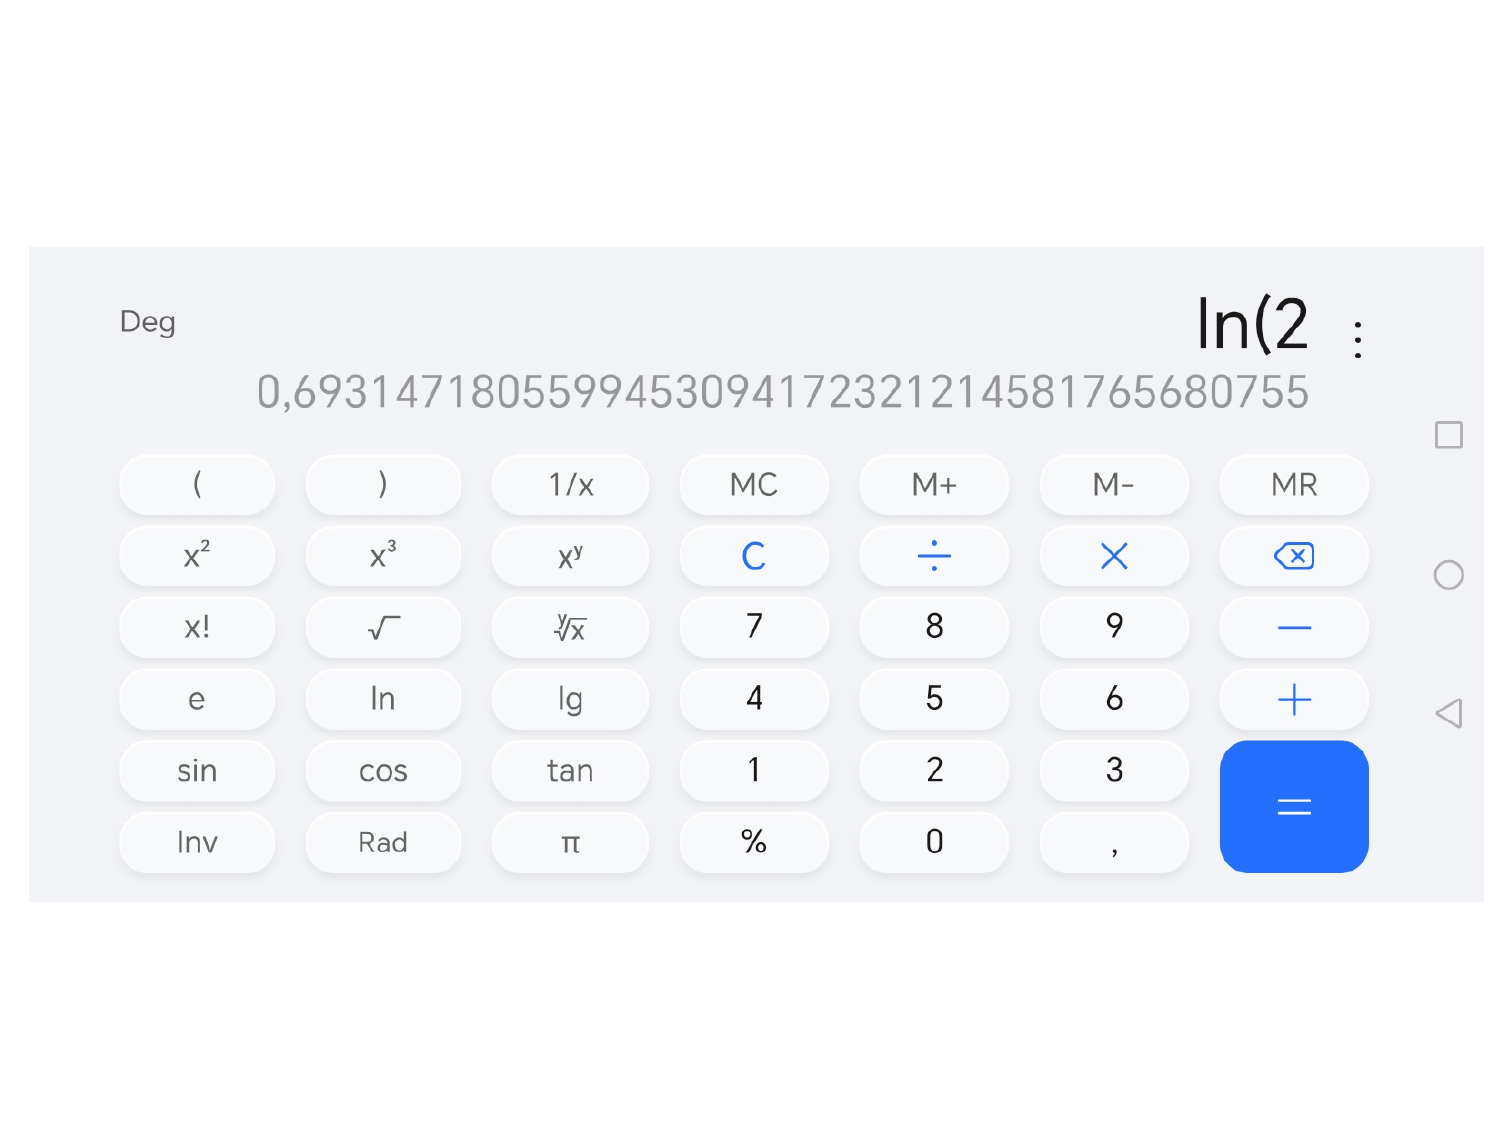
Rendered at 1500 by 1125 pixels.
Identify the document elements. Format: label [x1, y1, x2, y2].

picture [29, 247, 1484, 902]
